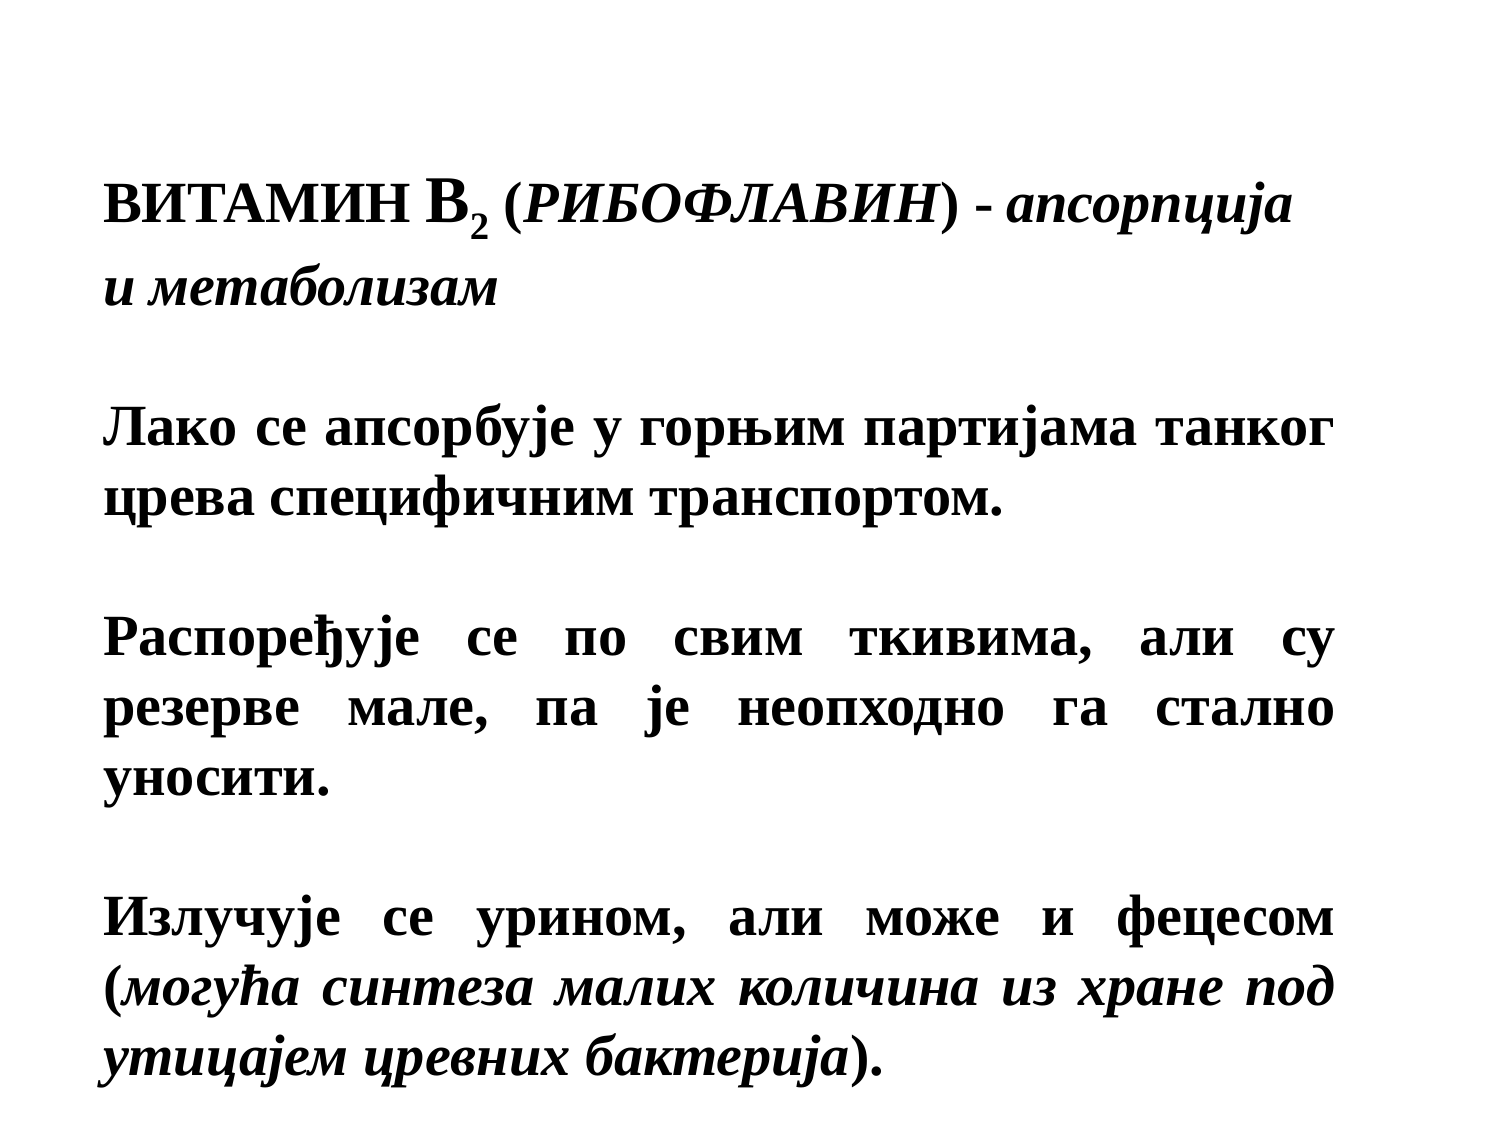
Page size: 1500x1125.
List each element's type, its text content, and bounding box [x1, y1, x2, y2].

text_box ВИТАМИН B2 (РИБОФЛАВИН) - апсорпција и метаболизам Лако се апсорбује у горњим партијама танког црева специфичним транспортом. Распоређује се по свим ткивима, али су резерве мале, па је неопходно га стално уносити. Излучује се урином, али може и фецесом (могућа синтеза малих количина из хране под утицајем цревних бактерија). [88, 148, 1351, 1095]
